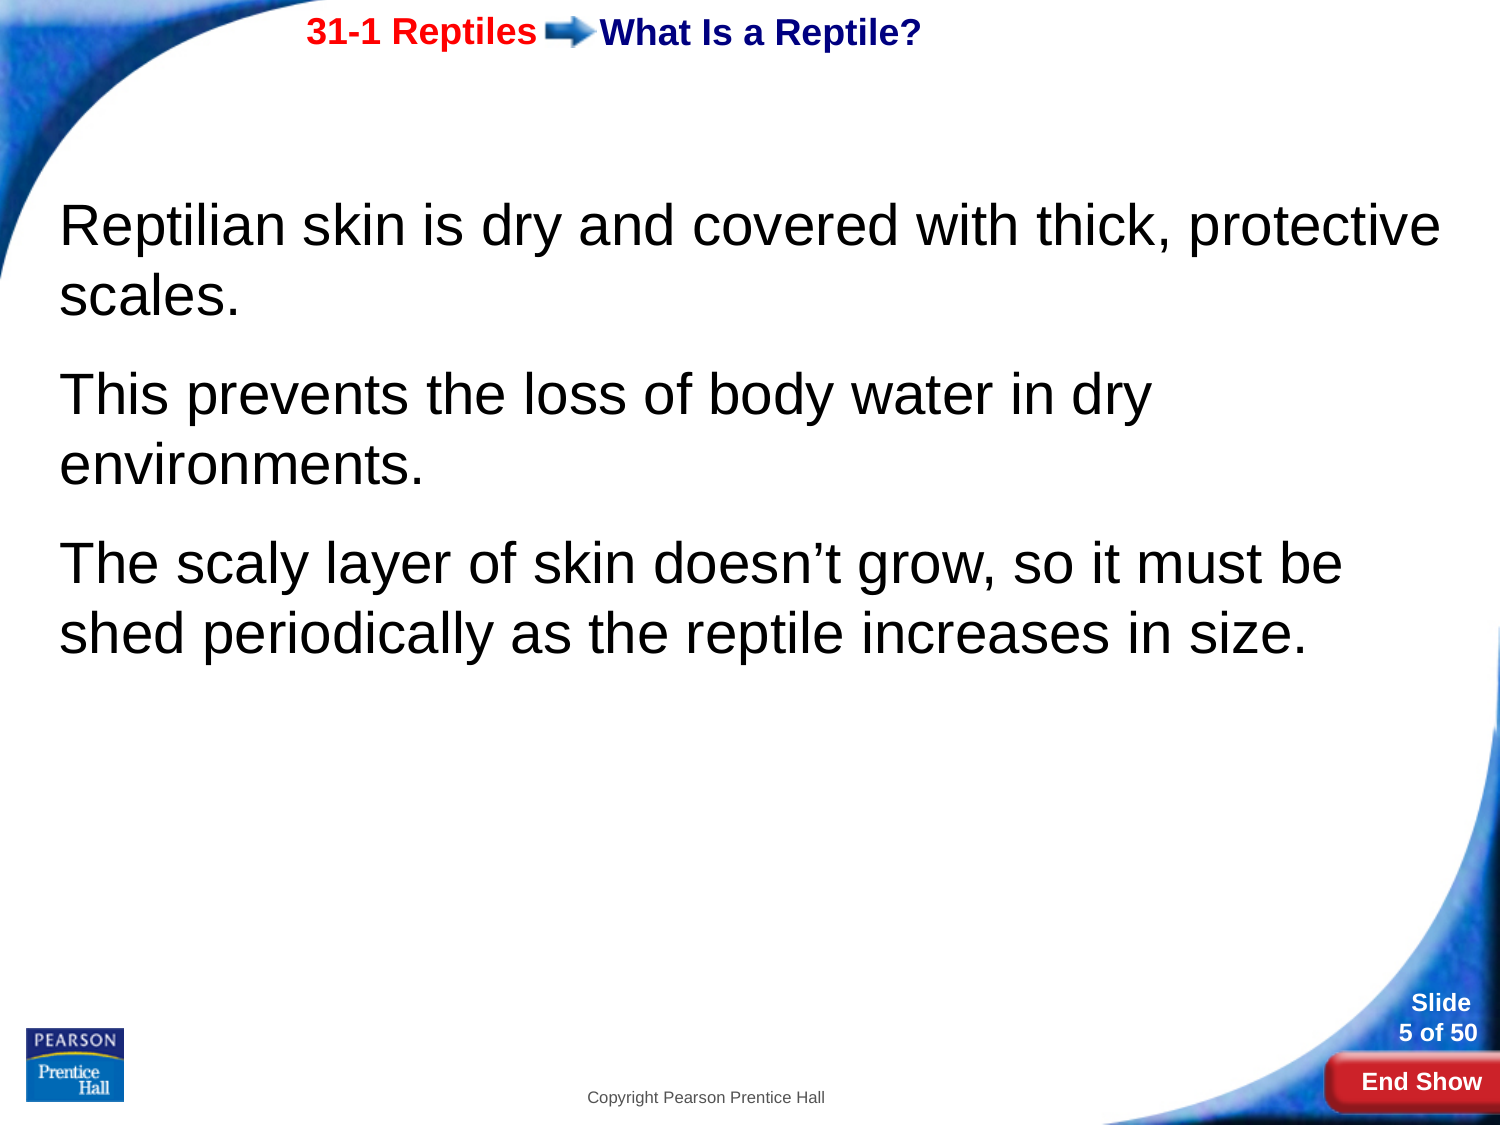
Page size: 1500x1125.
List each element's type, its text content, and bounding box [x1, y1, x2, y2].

title What Is a Reptile? [584, 0, 1254, 76]
footer Copyright Pearson Prentice Hall [468, 1078, 945, 1105]
picture [0, 0, 1500, 1125]
list Reptilian skin is dry and covered with thick, protective scales. This prevents the loss of body water in dry environments. The scaly layer of skin doesn’t grow, so it must be shed periodically as the reptile increases in size. [44, 179, 1463, 976]
